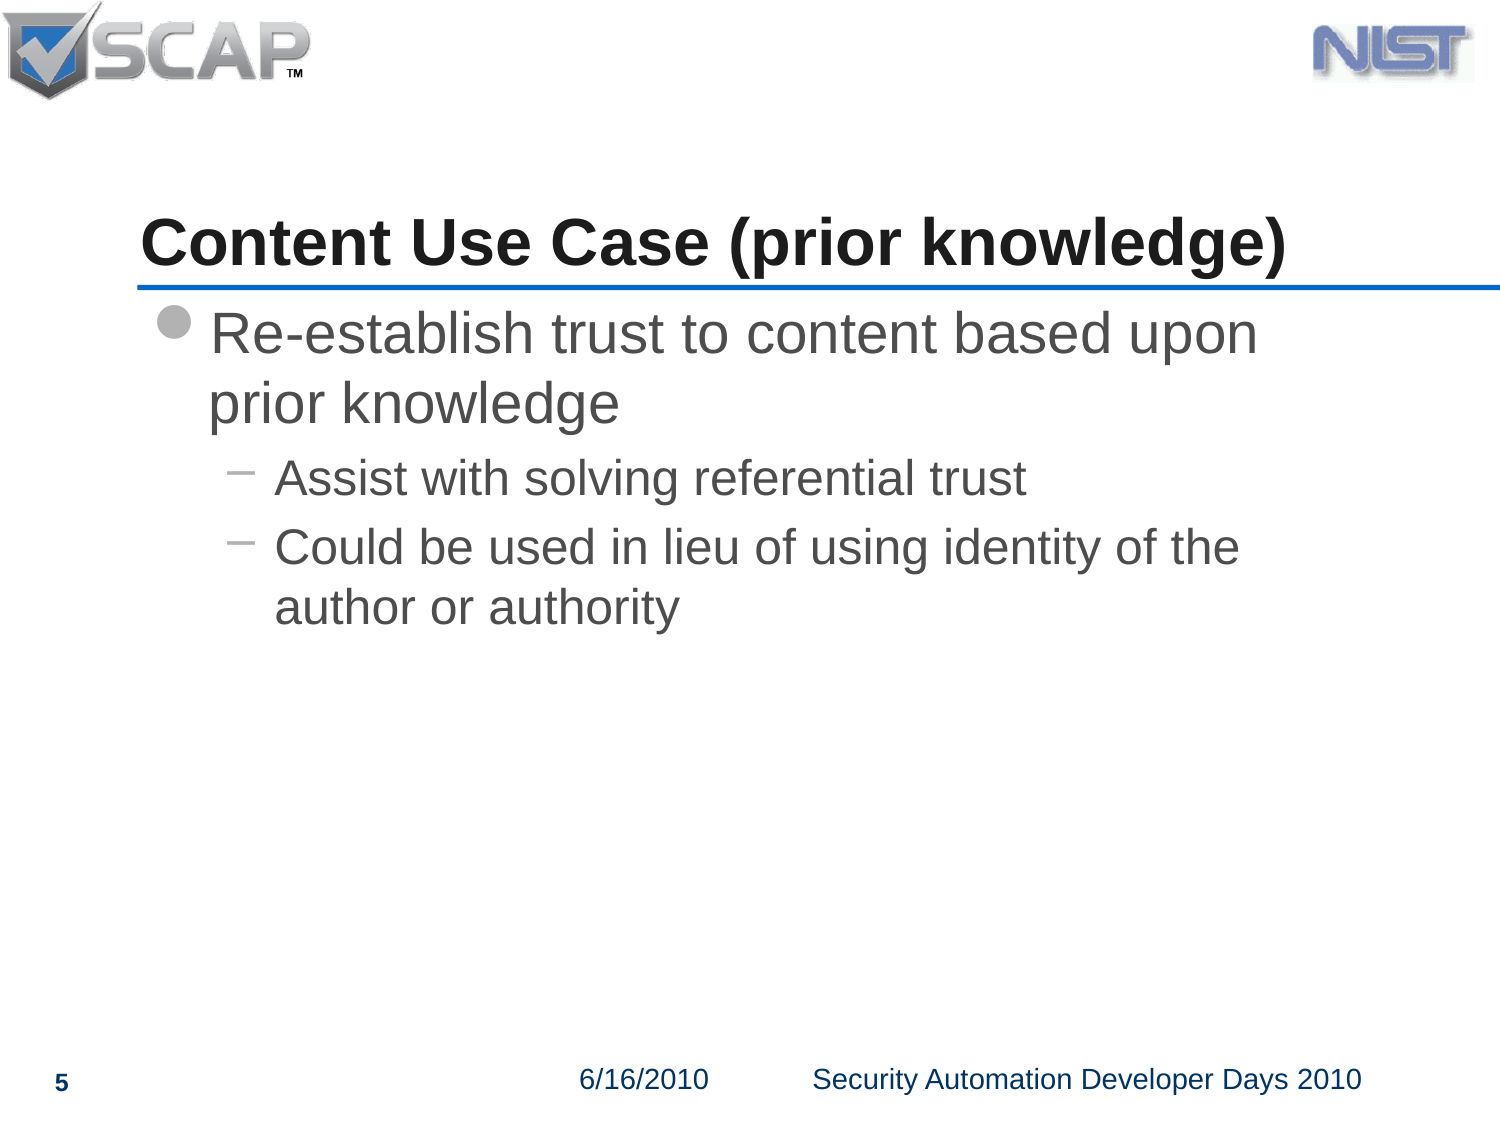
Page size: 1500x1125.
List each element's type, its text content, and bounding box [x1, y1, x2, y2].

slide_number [374, 1026, 725, 1104]
title Content Use Case (prior knowledge) [124, 99, 1426, 288]
picture [0, 0, 313, 103]
picture [1312, 24, 1475, 83]
footer Security Automation Developer Days 2010 [749, 1024, 1426, 1104]
list Re-establish trust to content based upon prior knowledge Assist with solving referential trust Could be used in lieu of using identity of the author or authority [137, 287, 1400, 1026]
slide_number 5 [13, 1023, 111, 1105]
